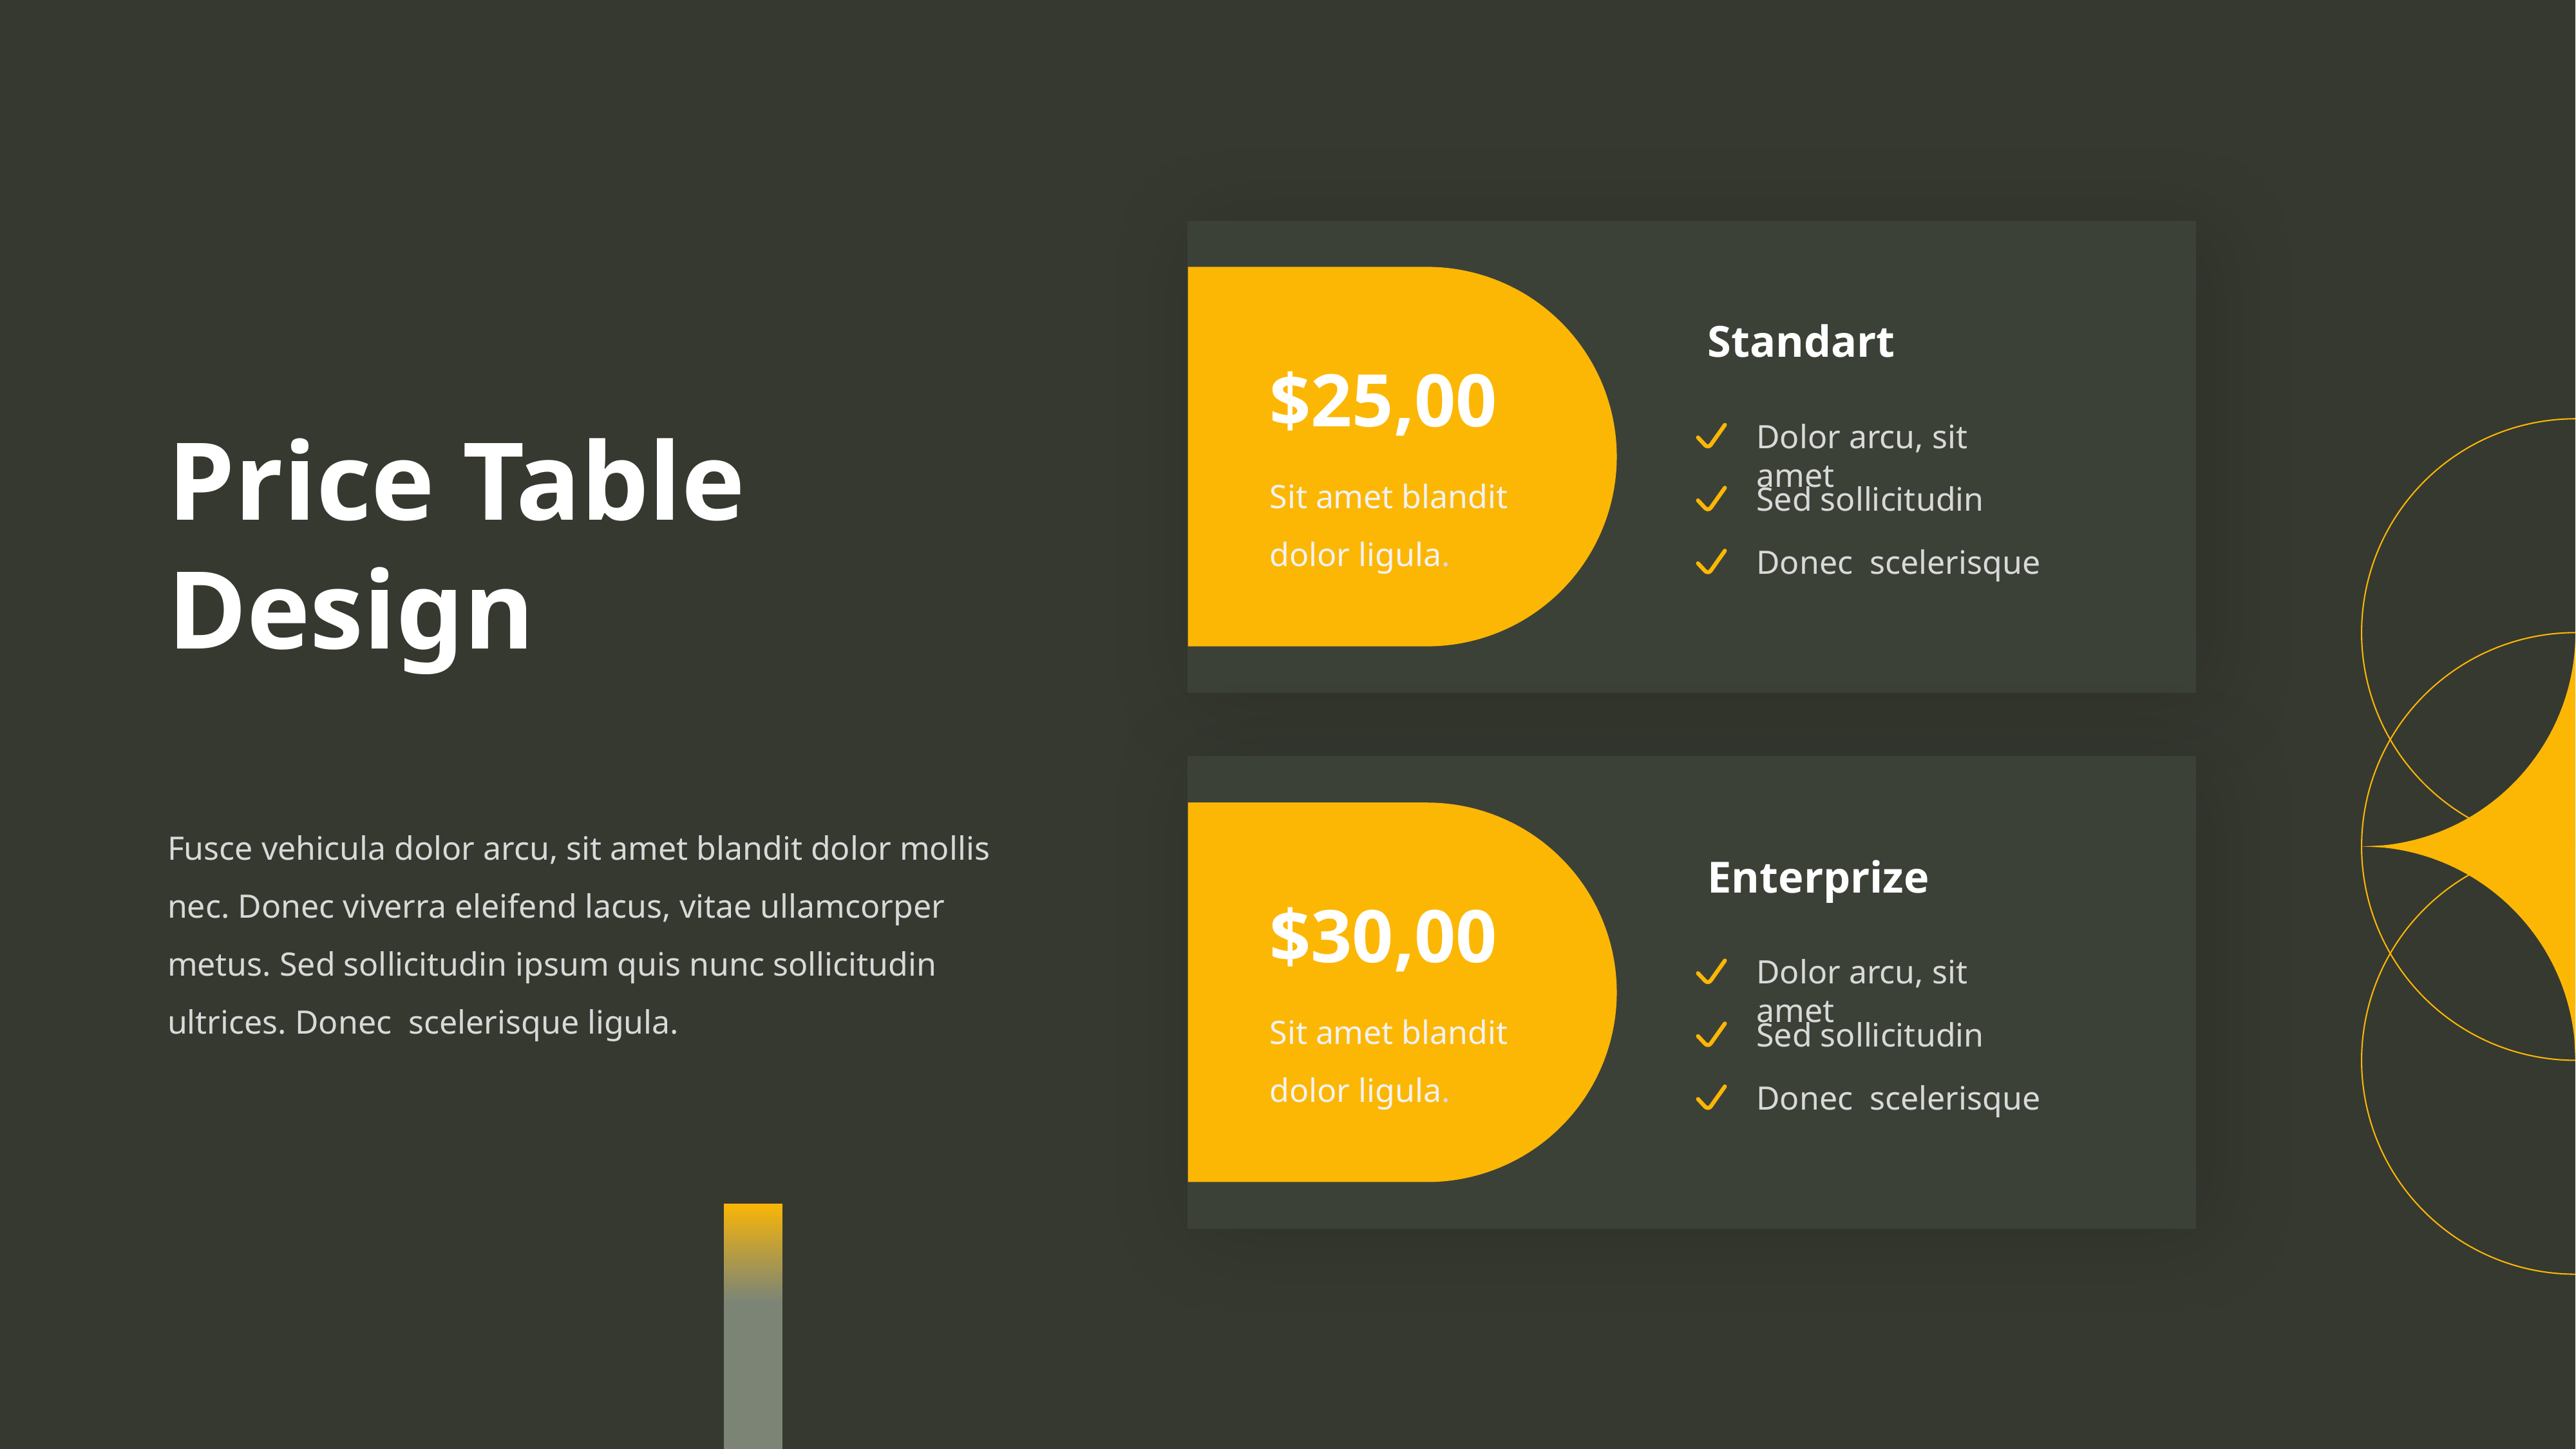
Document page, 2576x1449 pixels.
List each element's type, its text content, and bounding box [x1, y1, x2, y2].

text_box [1187, 755, 2197, 1229]
text_box Dolor arcu, sit amet [1747, 411, 2061, 474]
text_box [1187, 802, 1618, 1183]
text_box [1698, 960, 1725, 982]
text_box Enterprize [1698, 845, 2061, 906]
text_box $30,00 [1260, 885, 1519, 982]
text_box Donec scelerisque [1747, 536, 2061, 585]
text_box [1187, 266, 1618, 647]
text_box Sit amet blandit dolor ligula. [1260, 452, 1519, 578]
text_box [1698, 488, 1725, 509]
text_box Sit amet blandit dolor ligula. [1260, 988, 1519, 1113]
text_box $25,00 [1260, 349, 1533, 446]
text_box Sed sollicitudin [1747, 474, 2061, 522]
text_box Dolor arcu, sit amet [1747, 947, 2061, 1010]
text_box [2362, 419, 2576, 1274]
text_box [1187, 220, 2197, 694]
text_box Donec scelerisque [1747, 1072, 2061, 1121]
text_box [1698, 551, 1725, 573]
text_box [1698, 1086, 1725, 1108]
text_box [724, 1203, 782, 1449]
text_box Standart [1698, 309, 2061, 371]
text_box Sed sollicitudin [1747, 1010, 2061, 1058]
text_box [1698, 424, 1725, 447]
text_box Fusce vehicula dolor arcu, sit amet blandit dolor mollis nec. Donec viverra eleifend lacus, vitae ullamcorper metus. Sed sollicitudin ipsum quis nunc sollicitudin ultrices. Donec scelerisque ligula. [158, 803, 1012, 1045]
text_box [1698, 1023, 1725, 1045]
text_box Price Table Design [158, 408, 919, 676]
